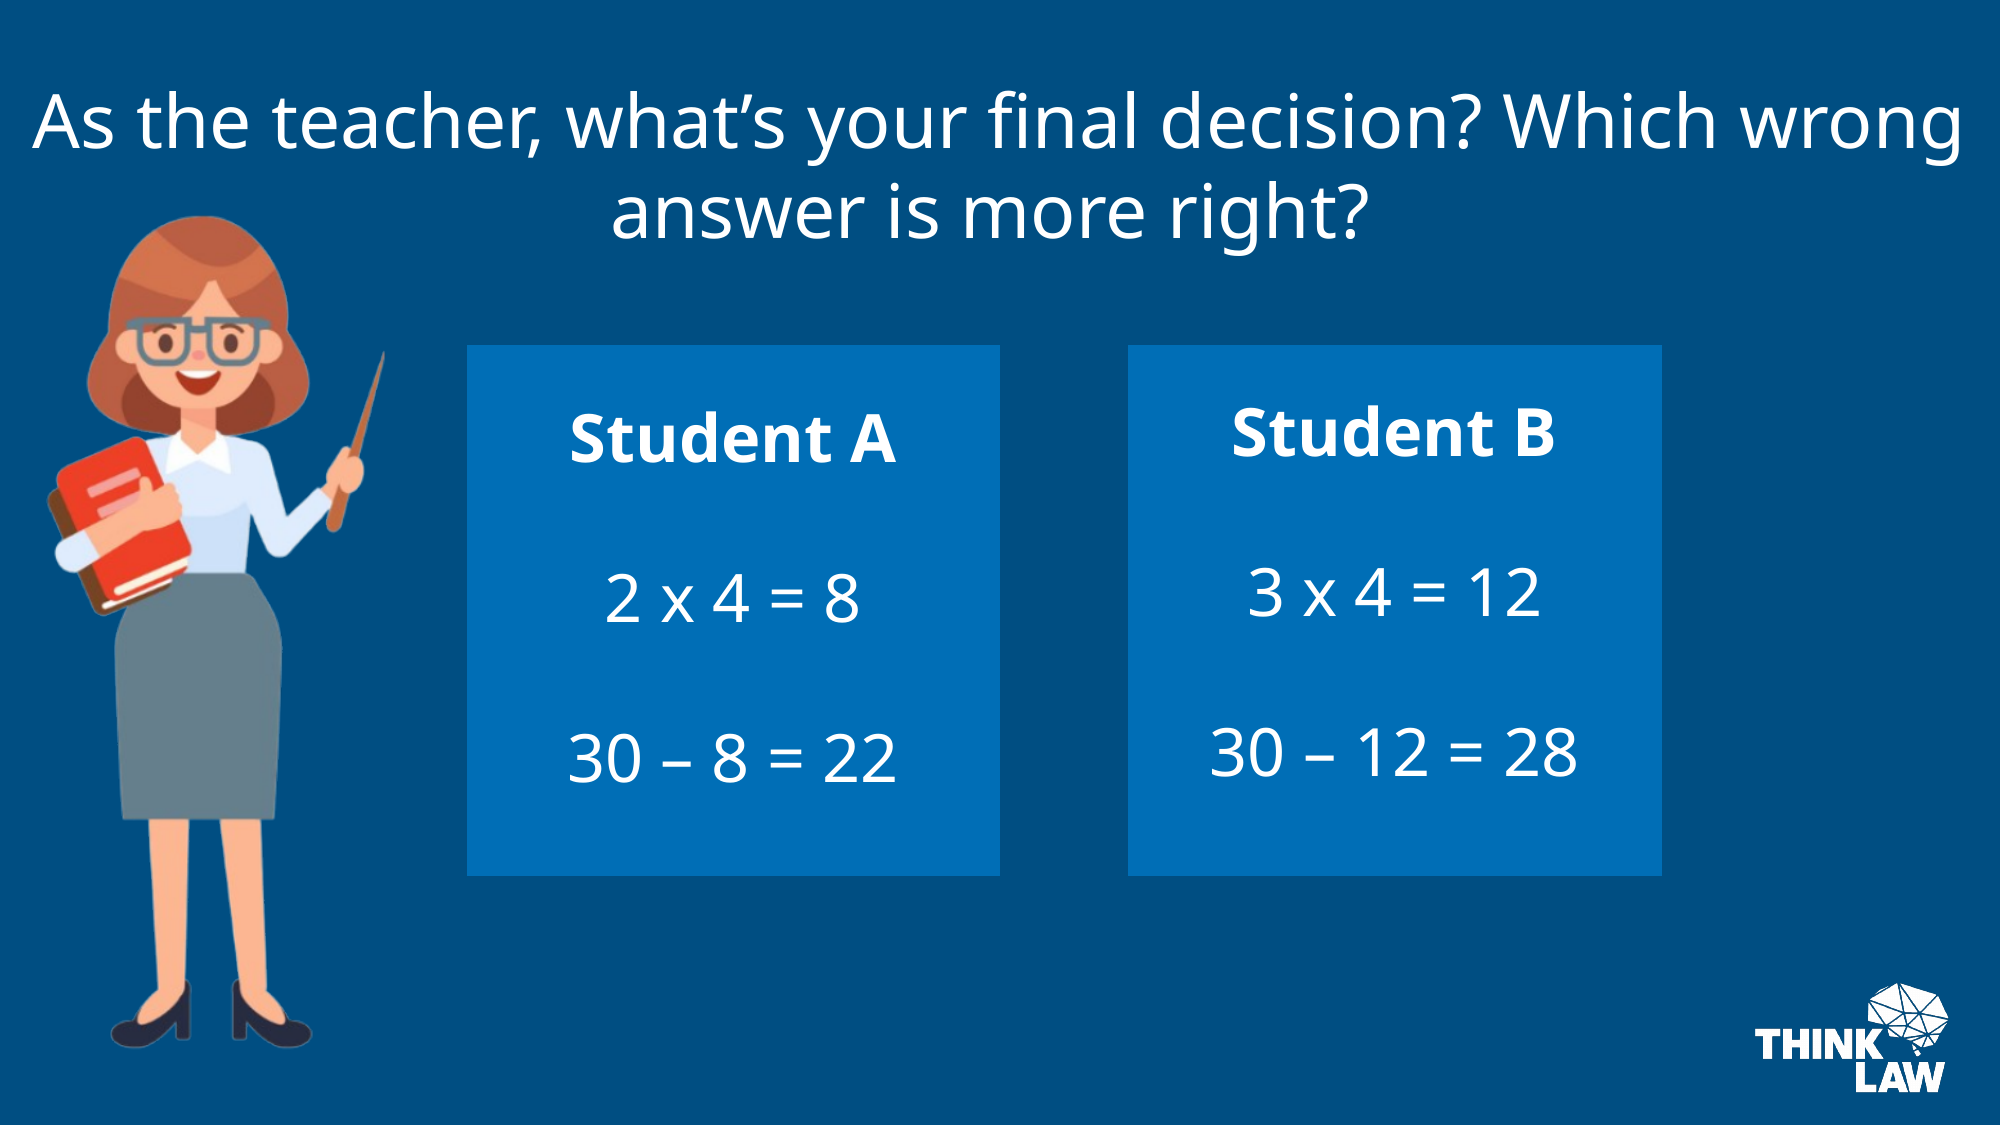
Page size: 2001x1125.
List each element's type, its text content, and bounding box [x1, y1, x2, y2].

text_box [1108, 290, 1642, 833]
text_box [1127, 332, 1662, 876]
picture [38, 187, 402, 1071]
text_box As the teacher, what’s your final decision? Which wrong answer is more right? [30, 73, 1970, 255]
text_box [466, 332, 1001, 876]
text_box [1749, 957, 1954, 1125]
